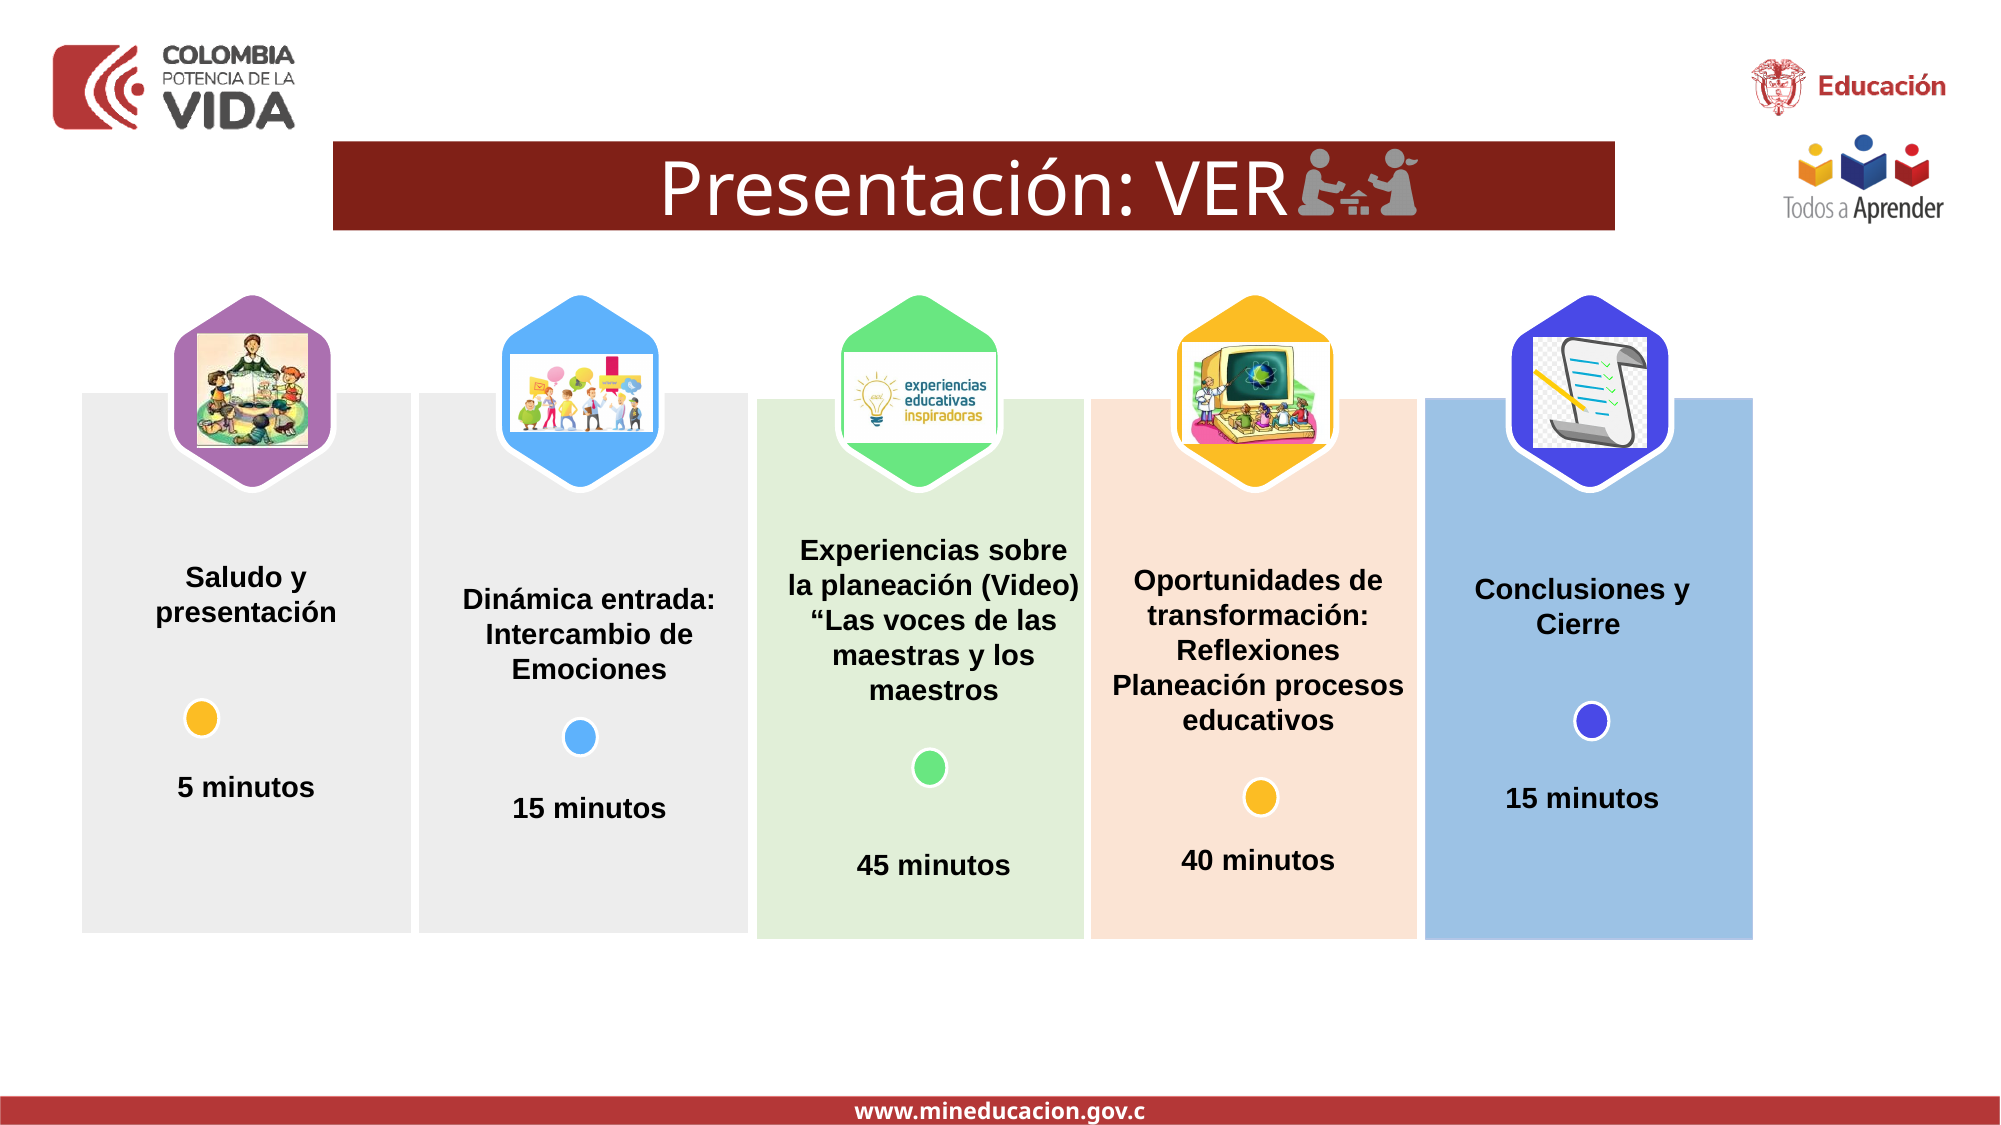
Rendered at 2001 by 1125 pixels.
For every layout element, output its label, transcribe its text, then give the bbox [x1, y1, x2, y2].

text_box [171, 292, 334, 490]
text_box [419, 291, 1753, 940]
text_box Saludo y presentación 5 minutos [82, 393, 411, 934]
picture [0, 0, 2000, 1125]
text_box Presentación: VER [333, 141, 1293, 231]
text_box [184, 699, 219, 738]
text_box www.mineducacion.gov.co [833, 1089, 1167, 1125]
text_box Presentación: VER [1422, 141, 1615, 231]
